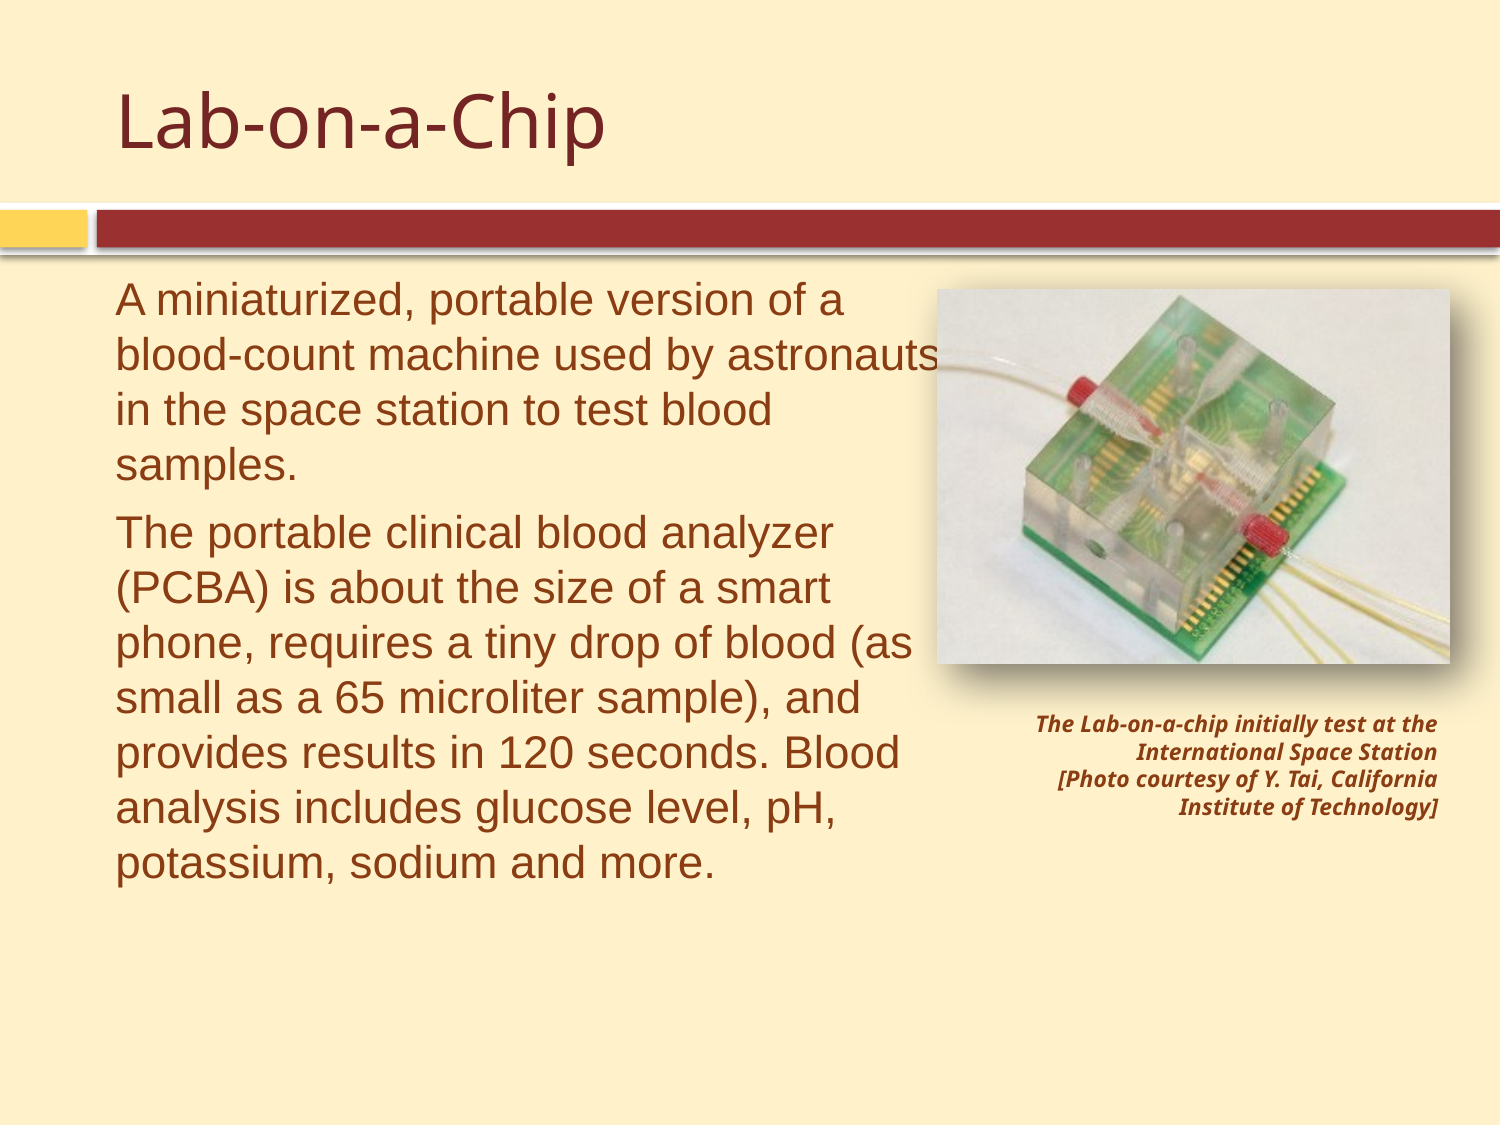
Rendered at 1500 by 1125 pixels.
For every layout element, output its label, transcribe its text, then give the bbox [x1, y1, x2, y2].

text_box The Lab-on-a-chip initially test at the International Space Station [Photo courtesy of Y. Tai, California Institute of Technology] [1009, 702, 1453, 855]
list A miniaturized, portable version of a blood-count machine used by astronauts in the space station to test blood samples. The portable clinical blood analyzer (PCBA) is about the size of a smart phone, requires a tiny drop of blood (as small as a 65 microliter sample), and provides results in 120 seconds. Blood analysis includes glucose level, pH, potassium, sodium and more. [100, 262, 968, 1000]
title Lab-on-a-Chip [100, 37, 1438, 200]
picture [936, 289, 1450, 665]
